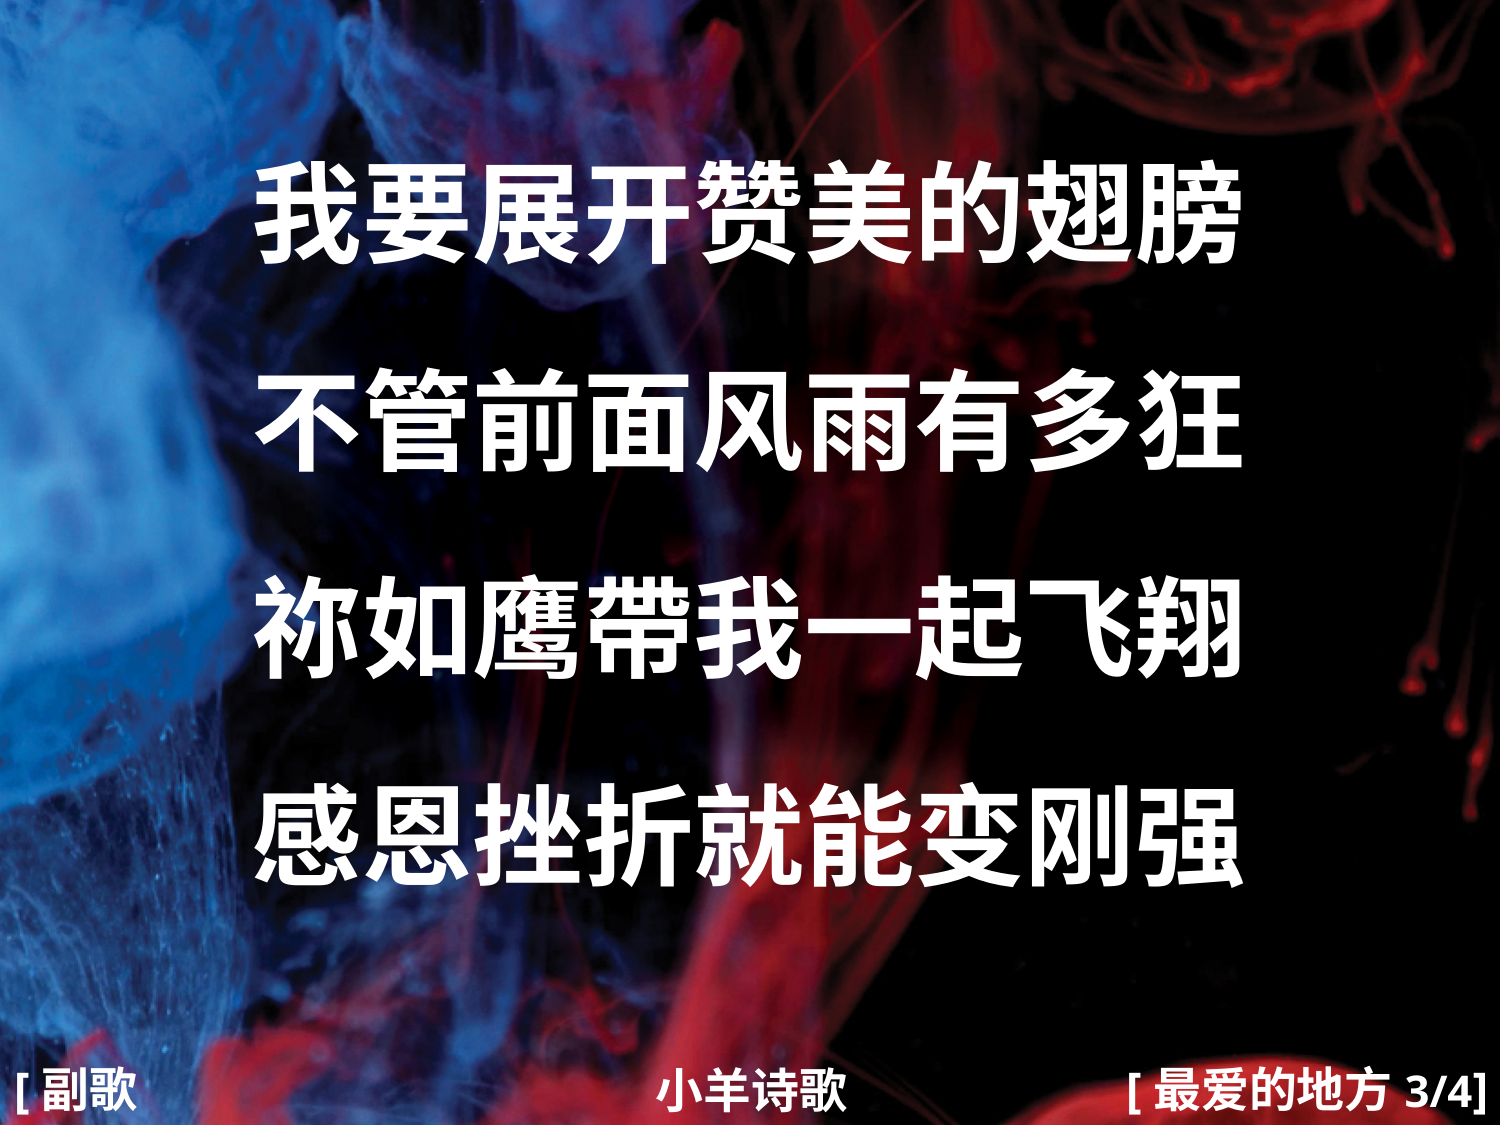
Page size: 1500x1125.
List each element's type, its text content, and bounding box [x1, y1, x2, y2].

text_box [最爱的地方3/4] [1098, 1052, 1500, 1125]
text_box [副歌1] [0, 1051, 205, 1125]
text_box 我要展开赞美的翅膀 不管前面风雨有多狂 祢如鹰帶我一起飞翔 感恩挫折就能变刚强 [0, 137, 1499, 931]
picture [0, 0, 1500, 1053]
subtitle 小羊诗歌 [205, 1053, 1098, 1125]
